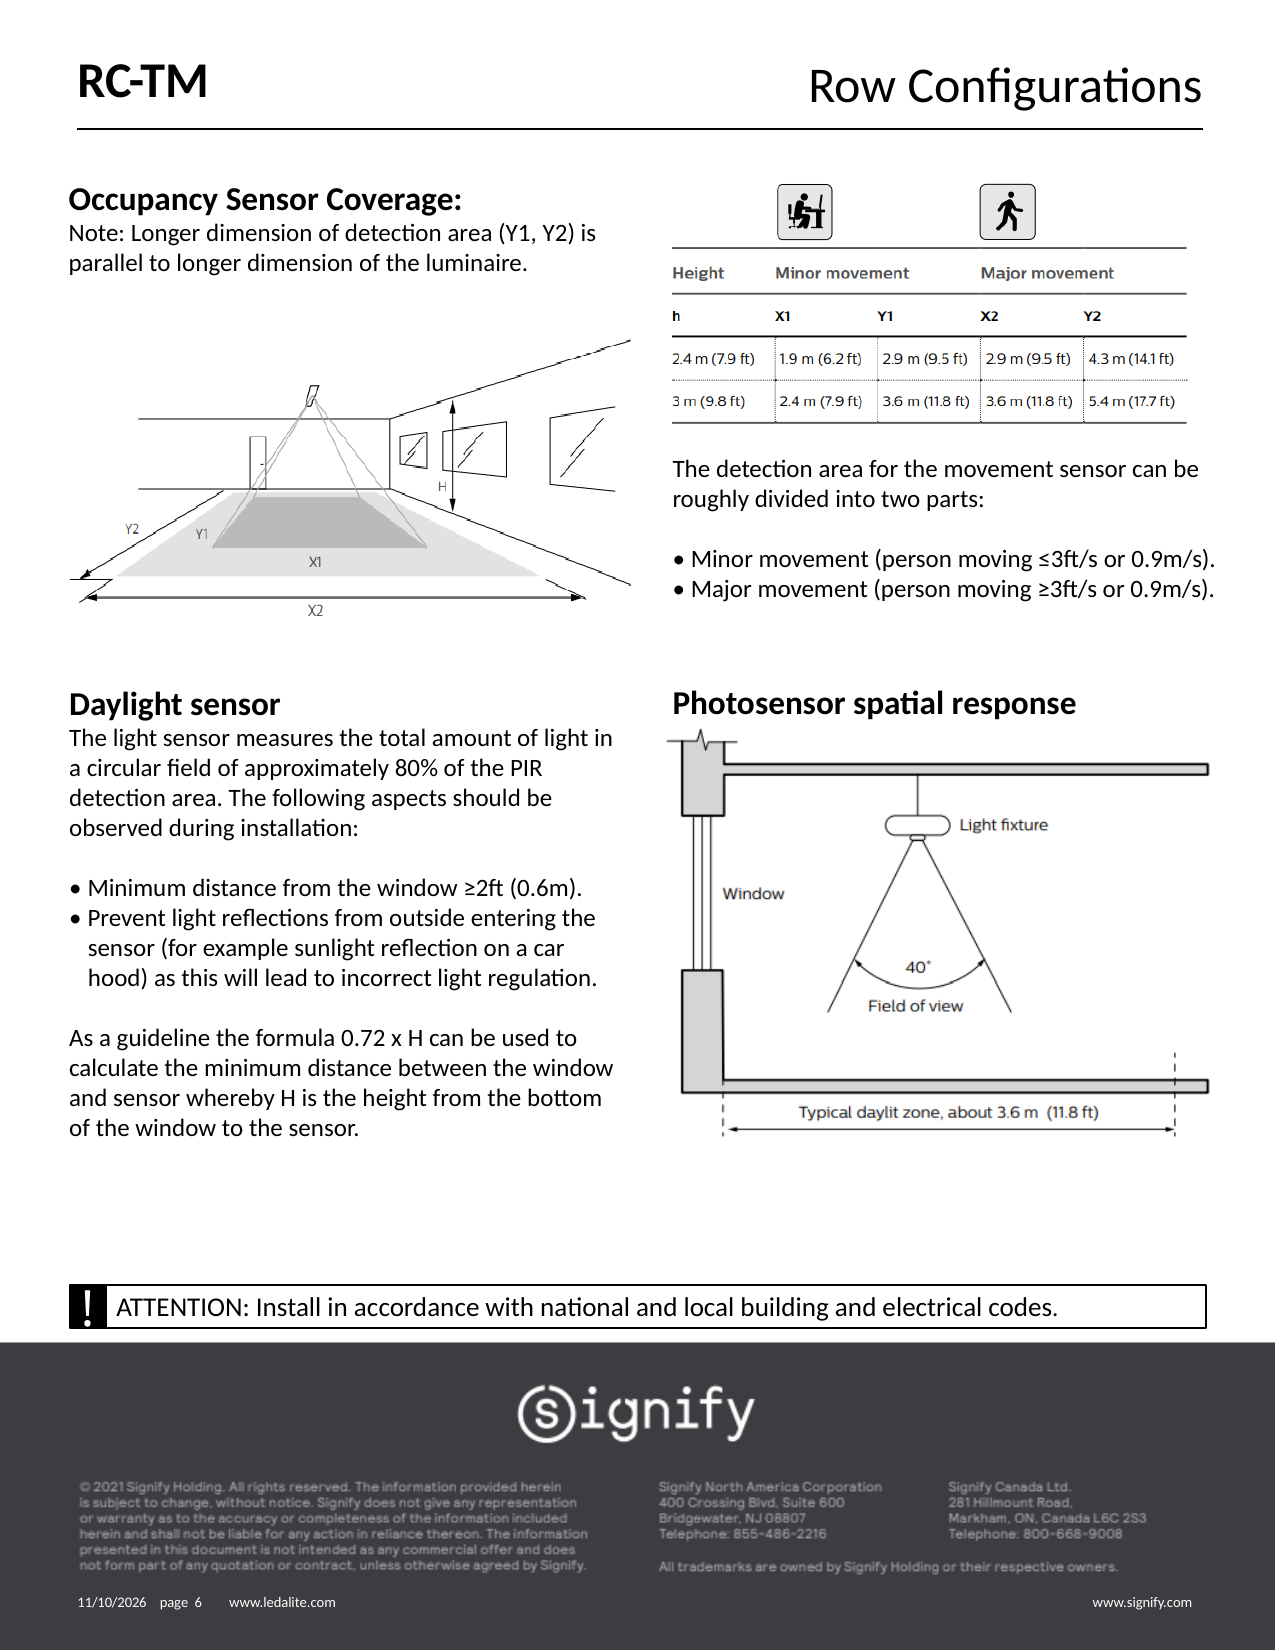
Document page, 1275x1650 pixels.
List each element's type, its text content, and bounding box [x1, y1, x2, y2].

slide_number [77, 1593, 156, 1628]
text_box Photosensor spatial response [665, 674, 1134, 724]
text_box www.ledalite.com [229, 1593, 455, 1628]
slide_number 6 [194, 1593, 229, 1628]
text_box RC-TM [77, 47, 381, 105]
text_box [70, 1276, 1207, 1332]
text_box Daylight sensor The light sensor measures the total amount of light in a circular field of approximately 80% of the PIR detection area. The following aspects should be observed during installation: • Minimum distance from the window ≥2ft (0.6m). • Prevent light reflections from outside entering the sensor (for example sunlight reflection on a car hood) as this will lead to incorrect light regulation. As a guideline the formula 0.72 x H can be used to calculate the minimum distance between the window and sensor whereby H is the height from the bottom of the window to the sensor. [54, 674, 631, 1149]
text_box Occupancy Sensor Coverage: Note: Longer dimension of detection area (Y1, Y2) is parallel to longer dimension of the luminaire. [68, 176, 631, 272]
text_box The detection area for the movement sensor can be roughly divided into two parts: • Minor movement (person moving ≤3ft/s or 0.9m/s). • Major movement (person moving ≥3ft/s or 0.9m/s). [665, 444, 1244, 610]
picture [68, 312, 631, 626]
picture [664, 725, 1216, 1150]
picture [664, 176, 1193, 434]
title Row Configurations [381, 47, 1203, 105]
